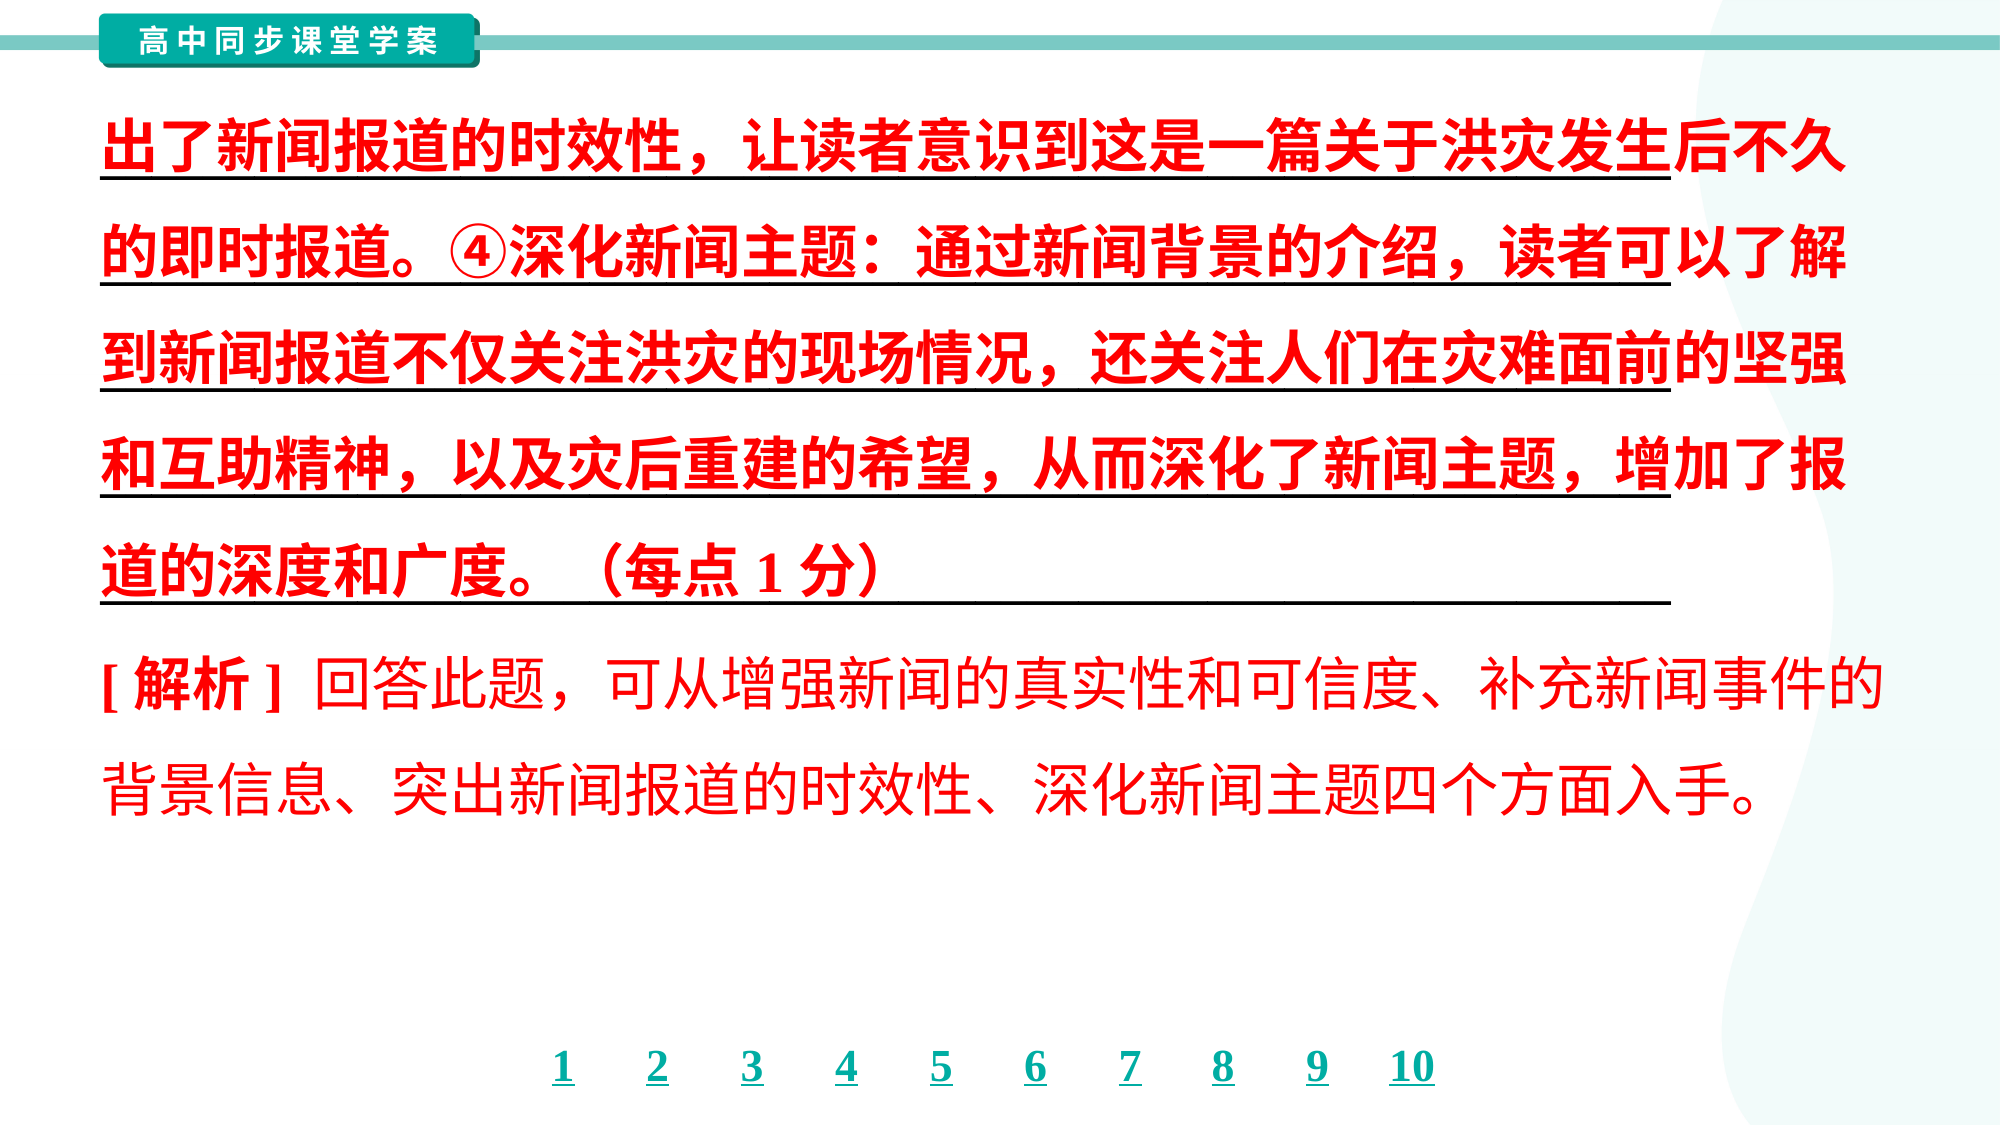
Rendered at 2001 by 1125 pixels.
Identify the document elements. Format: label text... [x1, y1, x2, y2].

picture [0, 0, 2000, 1125]
text_box _____________________________________________________________ _____________________________________________________________ _____________________________________________________________ _____________________________________________________________ _____________________________________________________________ [100, 604, 1899, 608]
text_box [解析] 回答此题，可从增强新闻的真实性和可信度、补充新闻事件的 背景信息、突出新闻报道的时效性、深化新闻主题四个方面入手。 [100, 610, 1899, 824]
text_box 出了新闻报道的时效性，让读者意识到这是一篇关于洪灾发生后不久 的即时报道。④深化新闻主题：通过新闻背景的介绍，读者可以了解 到新闻报道不仅关注洪灾的现场情况，还关注人们在灾难面前的坚强 和互助精神，以及灾后重建的希望，从而深化了新闻主题，增加了报 道的深度和广度。（每点1分） [100, 72, 1899, 604]
